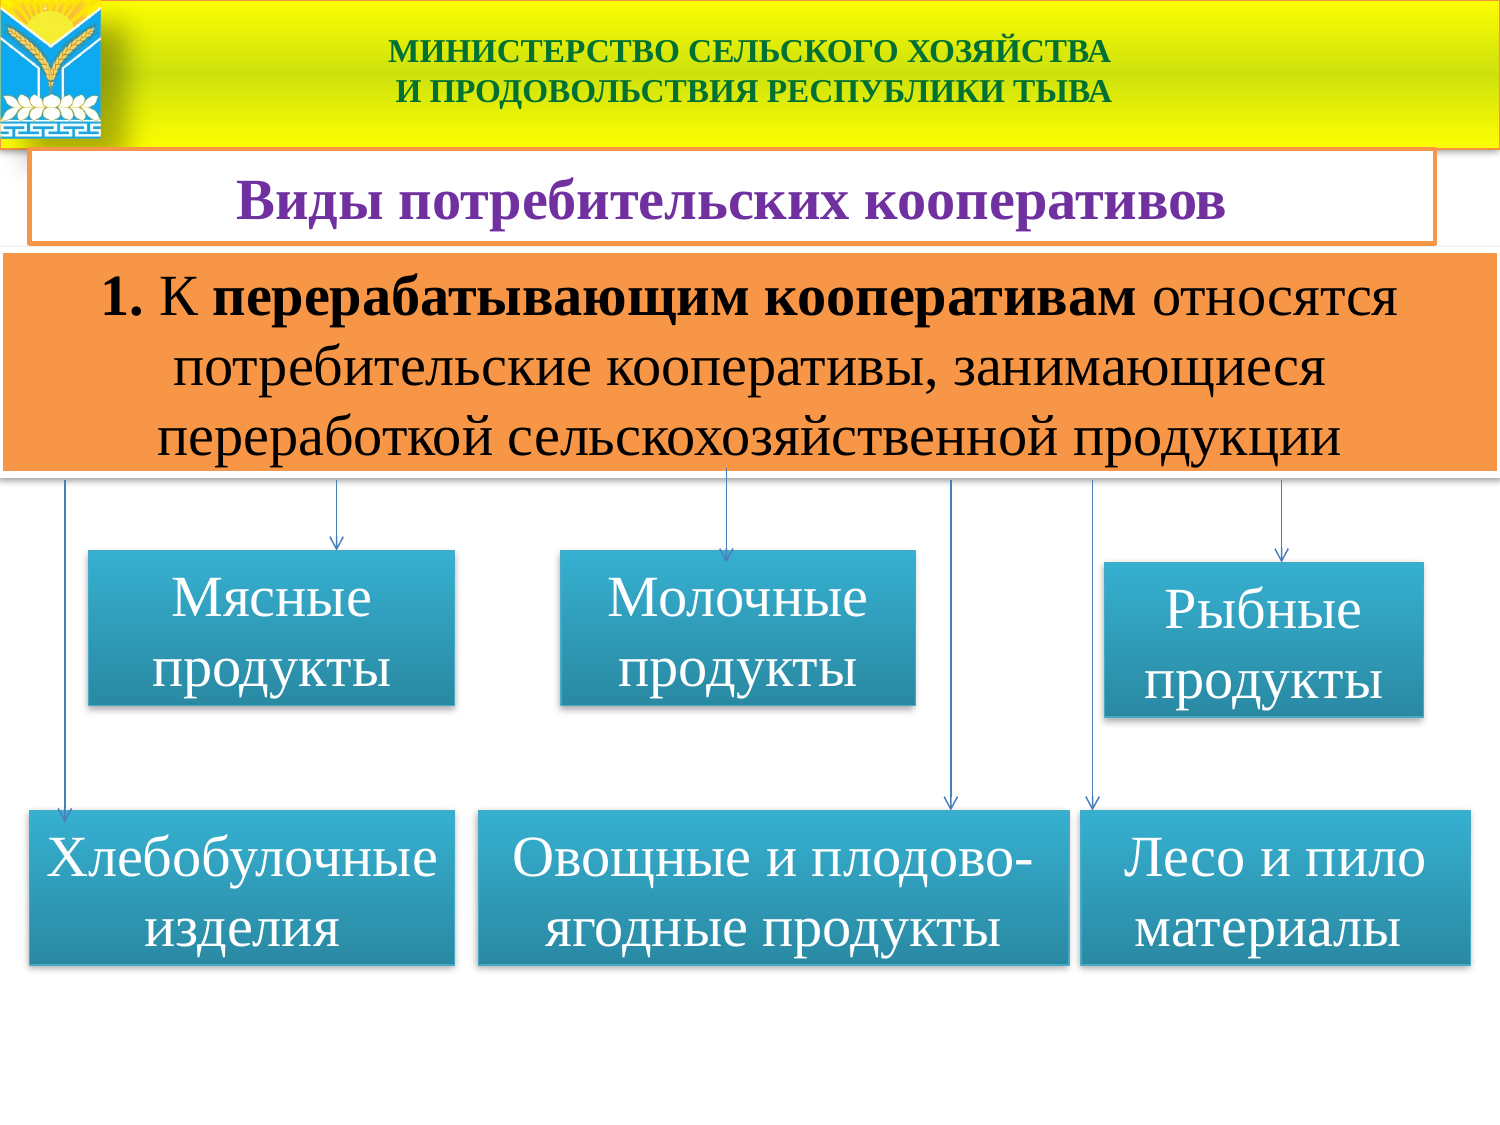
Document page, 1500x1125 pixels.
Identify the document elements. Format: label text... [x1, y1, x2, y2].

text_box Овощные и плодово-ягодные продукты [478, 810, 1070, 966]
text_box Молочные продукты [560, 550, 916, 706]
picture [0, 0, 101, 139]
text_box 1. К перерабатывающим кооперативам относятся потребительские кооперативы, занимающиеся переработкой сельскохозяйственной продукции [0, 247, 1500, 478]
text_box Рыбные продукты [1104, 562, 1424, 718]
text_box Мясные продукты [88, 550, 455, 706]
text_box Лесо и пило материалы [1080, 810, 1471, 966]
text_box МИНИСТЕРСТВО СЕЛЬСКОГО ХОЗЯЙСТВА И ПРОДОВОЛЬСТВИЯ РЕСПУБЛИКИ ТЫВА [103, 0, 1500, 150]
text_box Хлебобулочные изделия [29, 810, 455, 966]
text_box Виды потребительских кооперативов [27, 147, 1437, 246]
